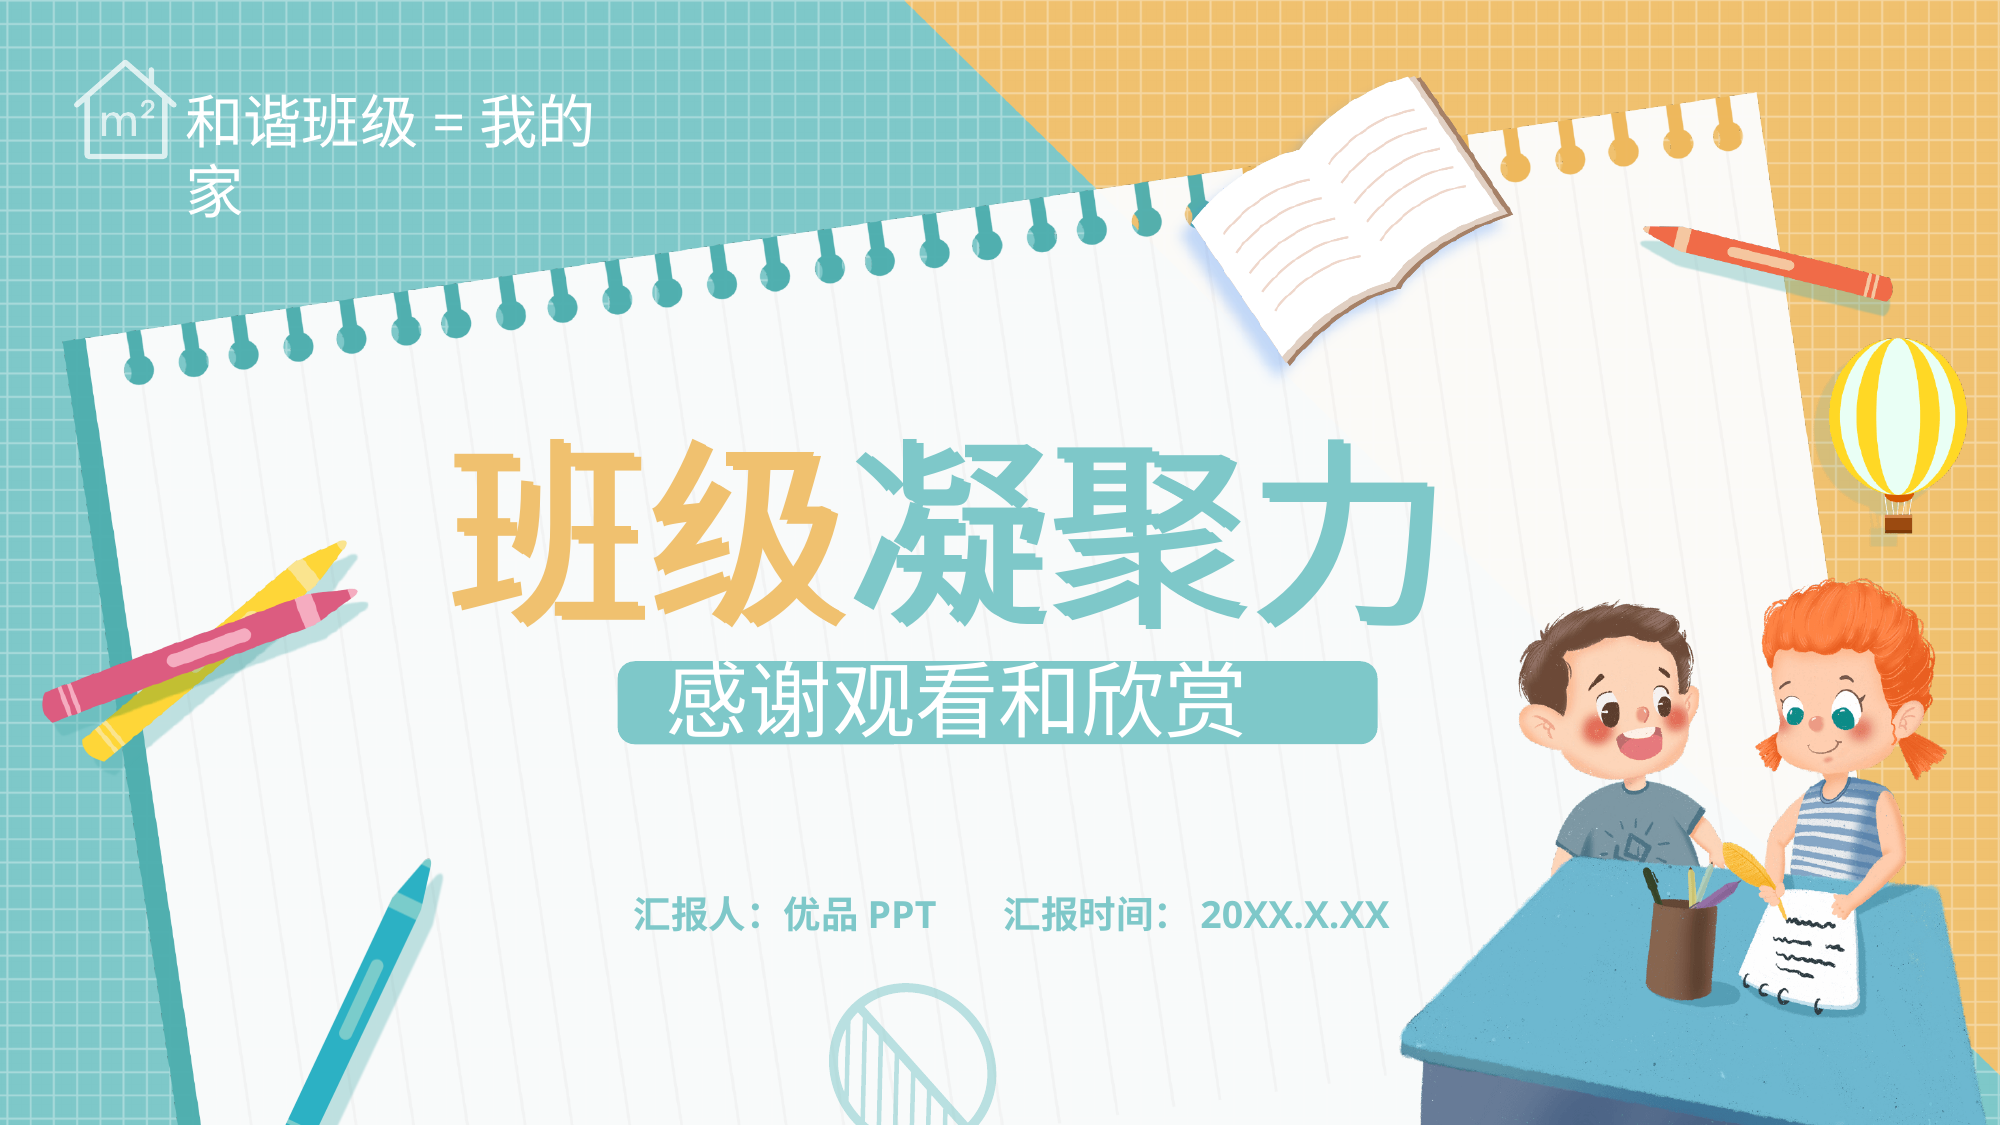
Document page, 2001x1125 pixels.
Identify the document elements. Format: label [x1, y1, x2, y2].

picture [0, 0, 9, 1125]
text_box [432, 400, 1568, 662]
text_box [9, 0, 2000, 1125]
